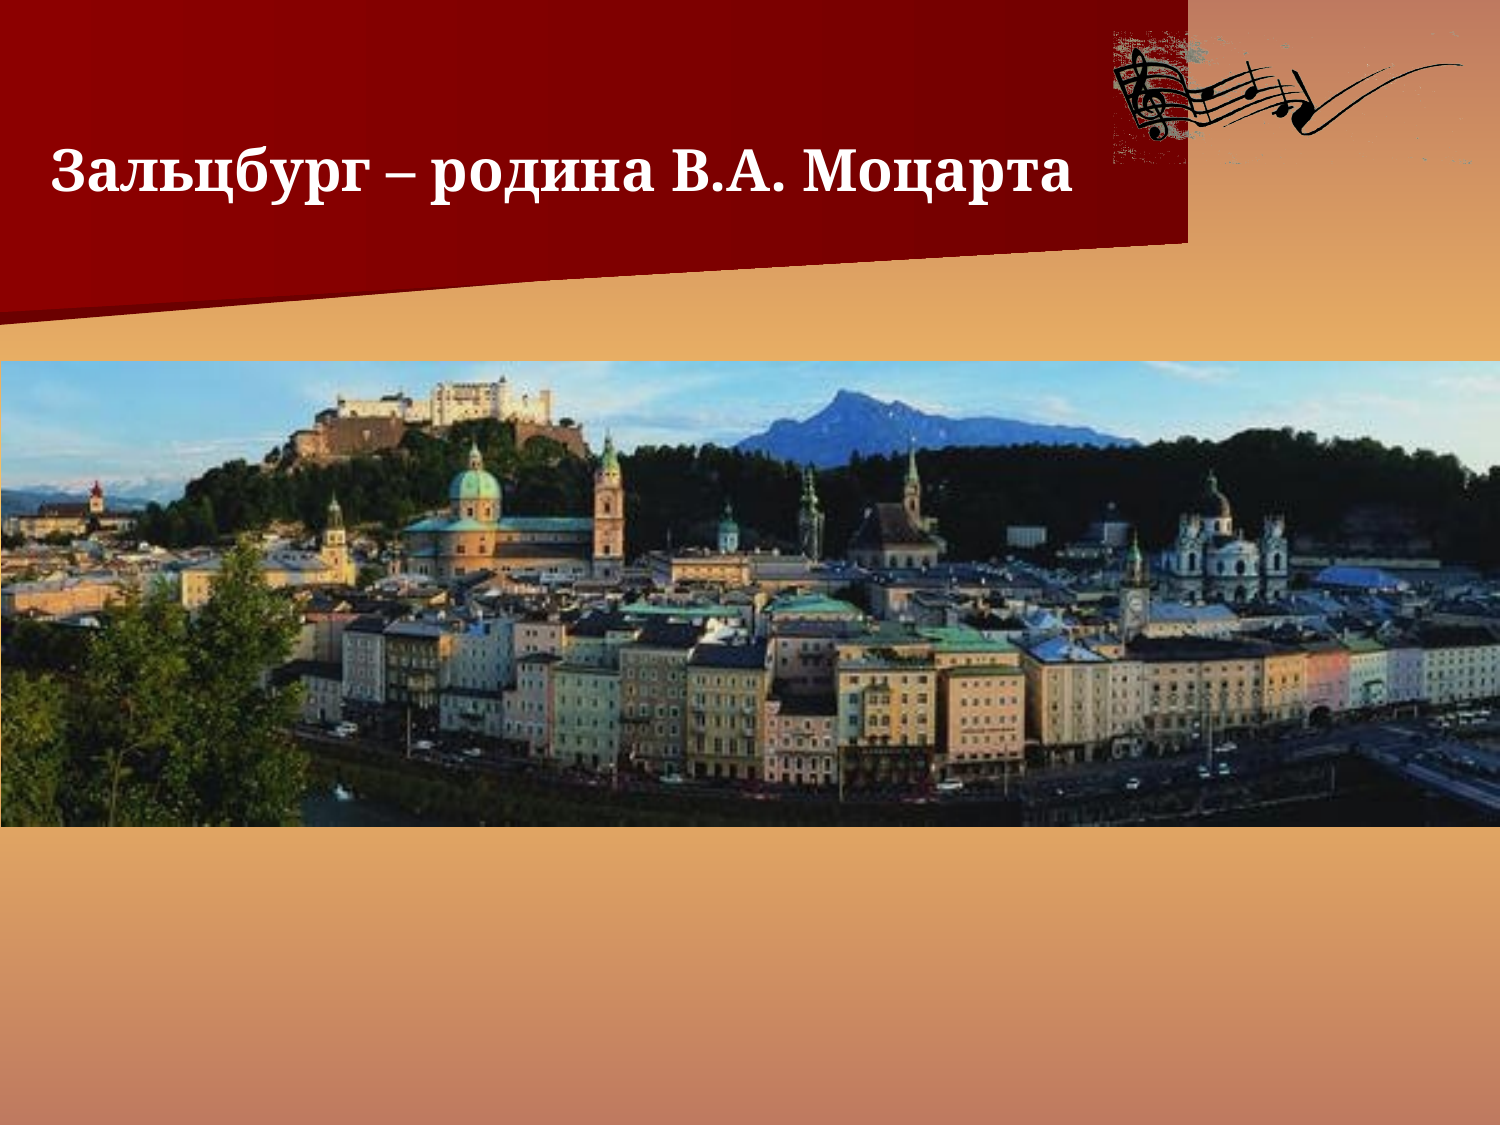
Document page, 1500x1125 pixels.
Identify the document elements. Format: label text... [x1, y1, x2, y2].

text_box Зальцбург – родина В.А. Моцарта [0, 125, 1125, 211]
picture [1112, 30, 1473, 165]
picture [1, 361, 1500, 827]
